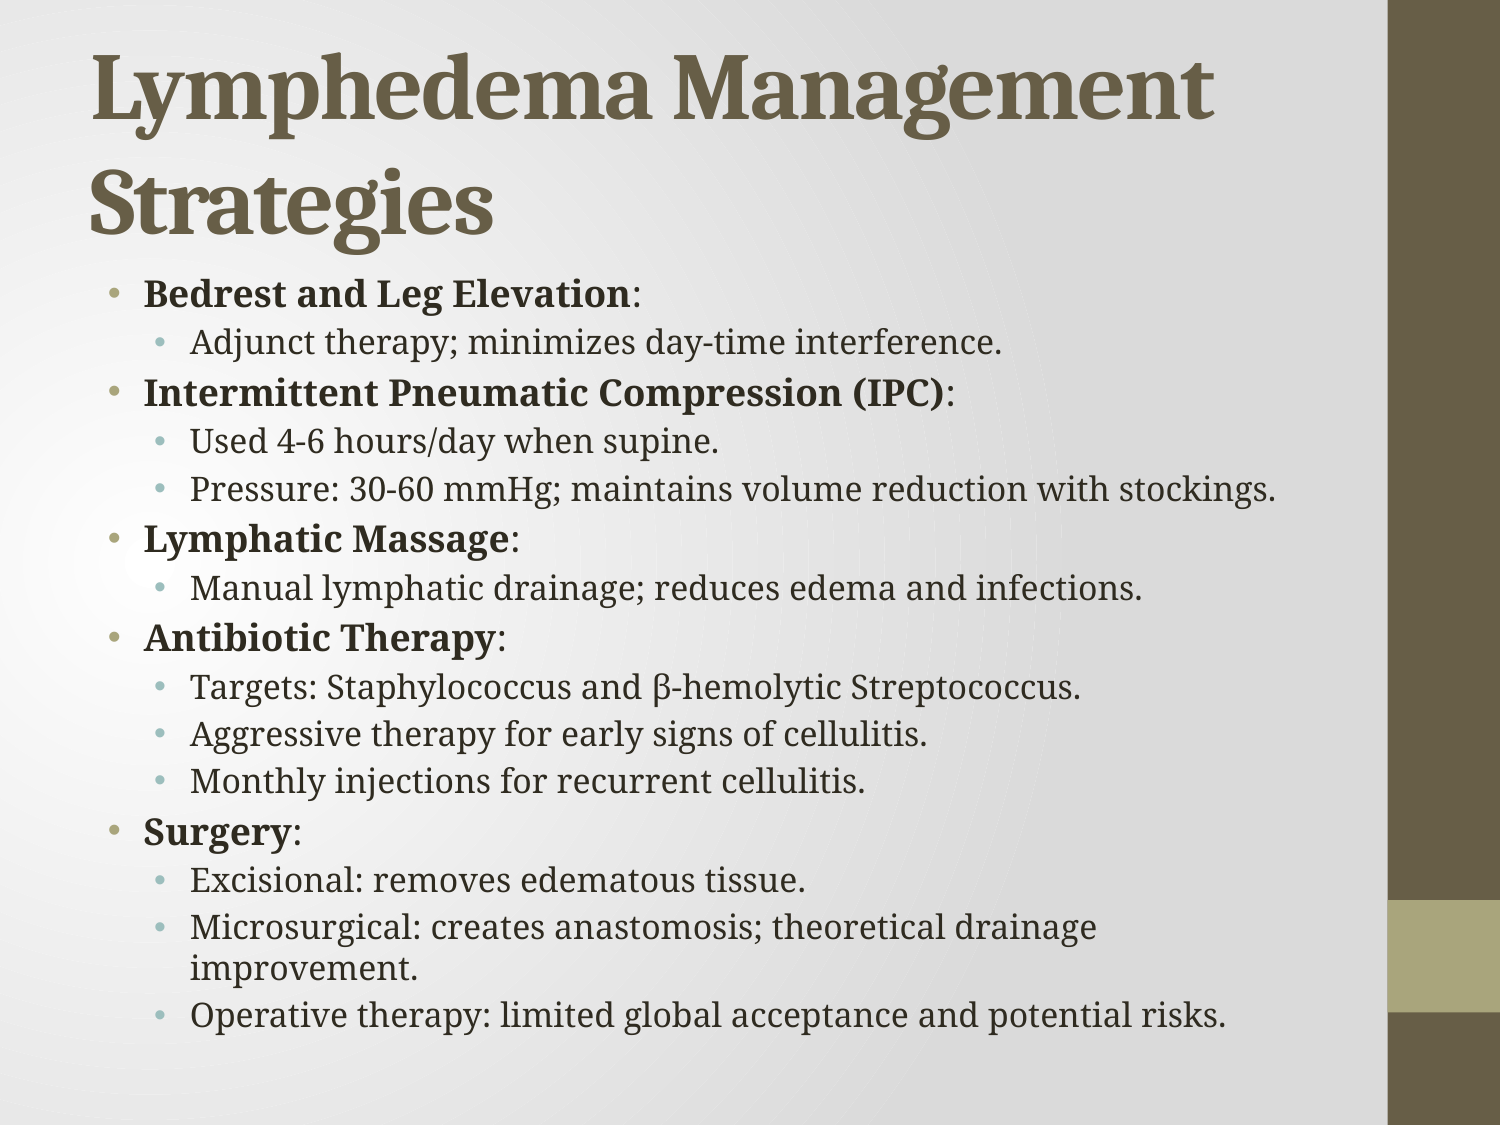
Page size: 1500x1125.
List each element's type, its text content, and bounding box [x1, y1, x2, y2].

list Bedrest and Leg Elevation: Adjunct therapy; minimizes day-time interference. Intermittent Pneumatic Compression (IPC): Used 4-6 hours/day when supine. Pressure: 30-60 mmHg; maintains volume reduction with stockings. Lymphatic Massage: Manual lymphatic drainage; reduces edema and infections. Antibiotic Therapy: Targets: Staphylococcus and β-hemolytic Streptococcus. Aggressive therapy for early signs of cellulitis. Monthly injections for recurrent cellulitis. Surgery: Excisional: removes edematous tissue. Microsurgical: creates anastomosis; theoretical drainage improvement. Operative therapy: limited global acceptance and potential risks. [75, 262, 1325, 1050]
title Lymphedema Management Strategies [75, 45, 1325, 233]
